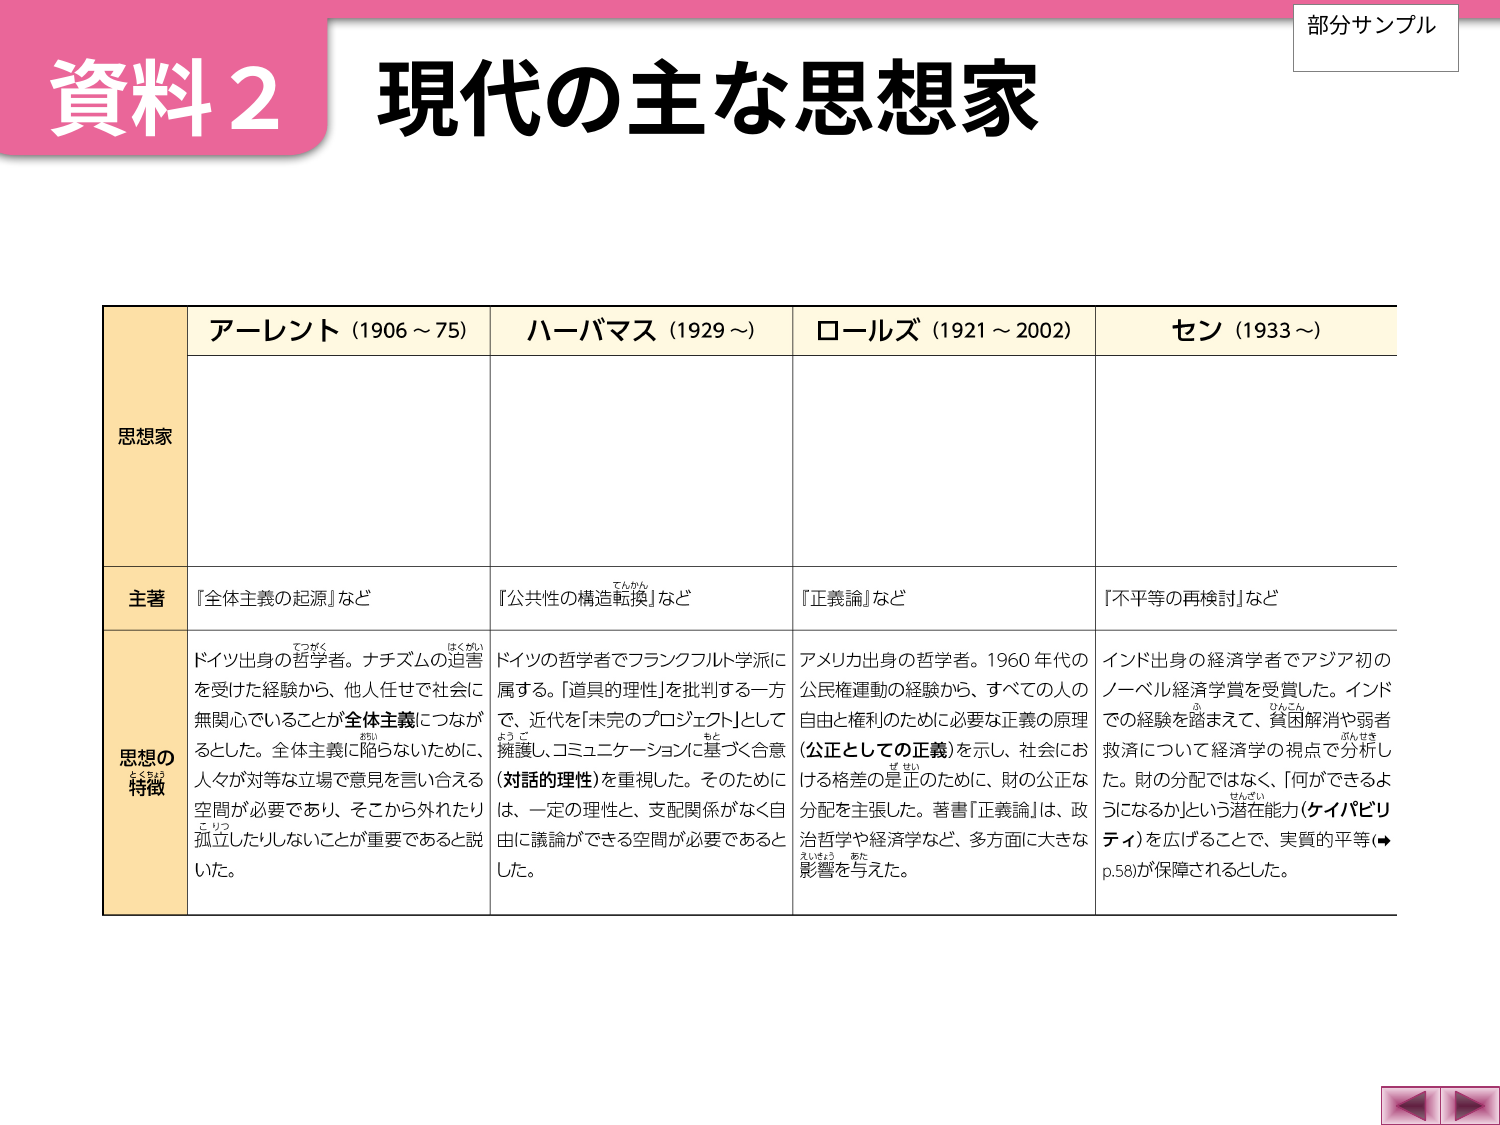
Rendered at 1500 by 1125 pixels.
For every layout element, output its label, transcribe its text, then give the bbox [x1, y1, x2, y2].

text_box 部分サンプル [1293, 4, 1459, 72]
text_box 現代の主な思想家 [361, 39, 1396, 154]
picture [102, 305, 1397, 918]
text_box [1440, 1086, 1500, 1125]
text_box [1381, 1086, 1440, 1125]
text_box 資料２ [32, 39, 319, 154]
